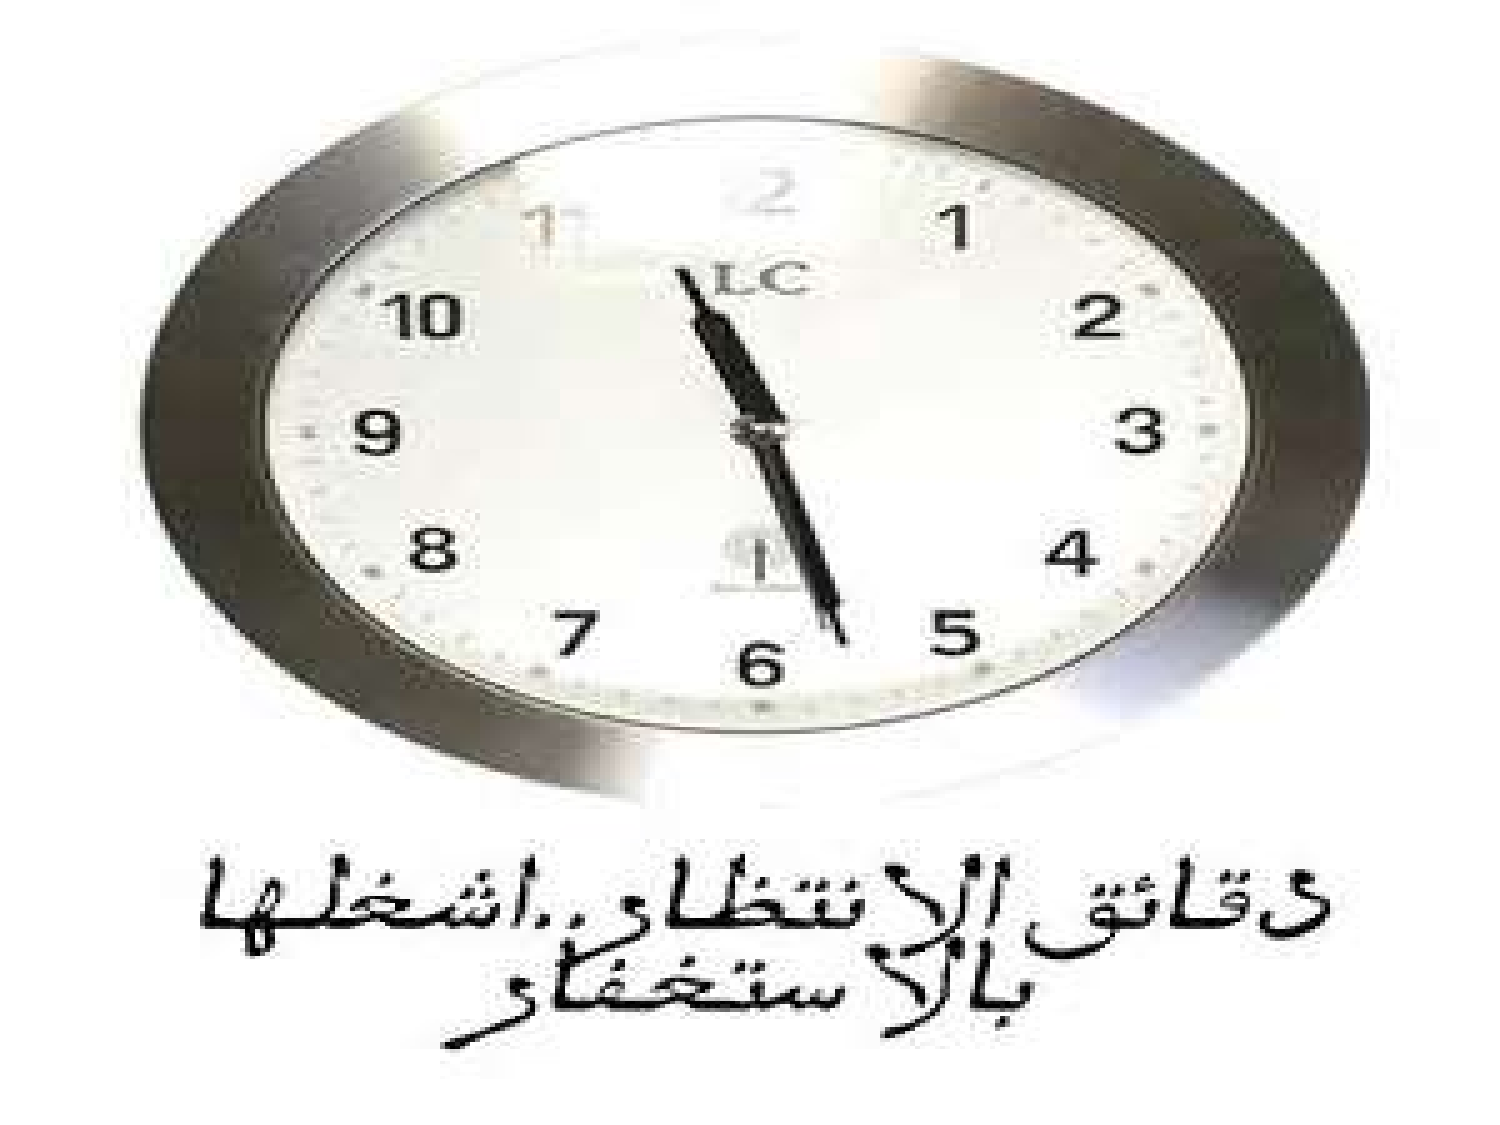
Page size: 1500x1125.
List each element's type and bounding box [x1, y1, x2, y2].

list [0, 0, 1500, 1125]
